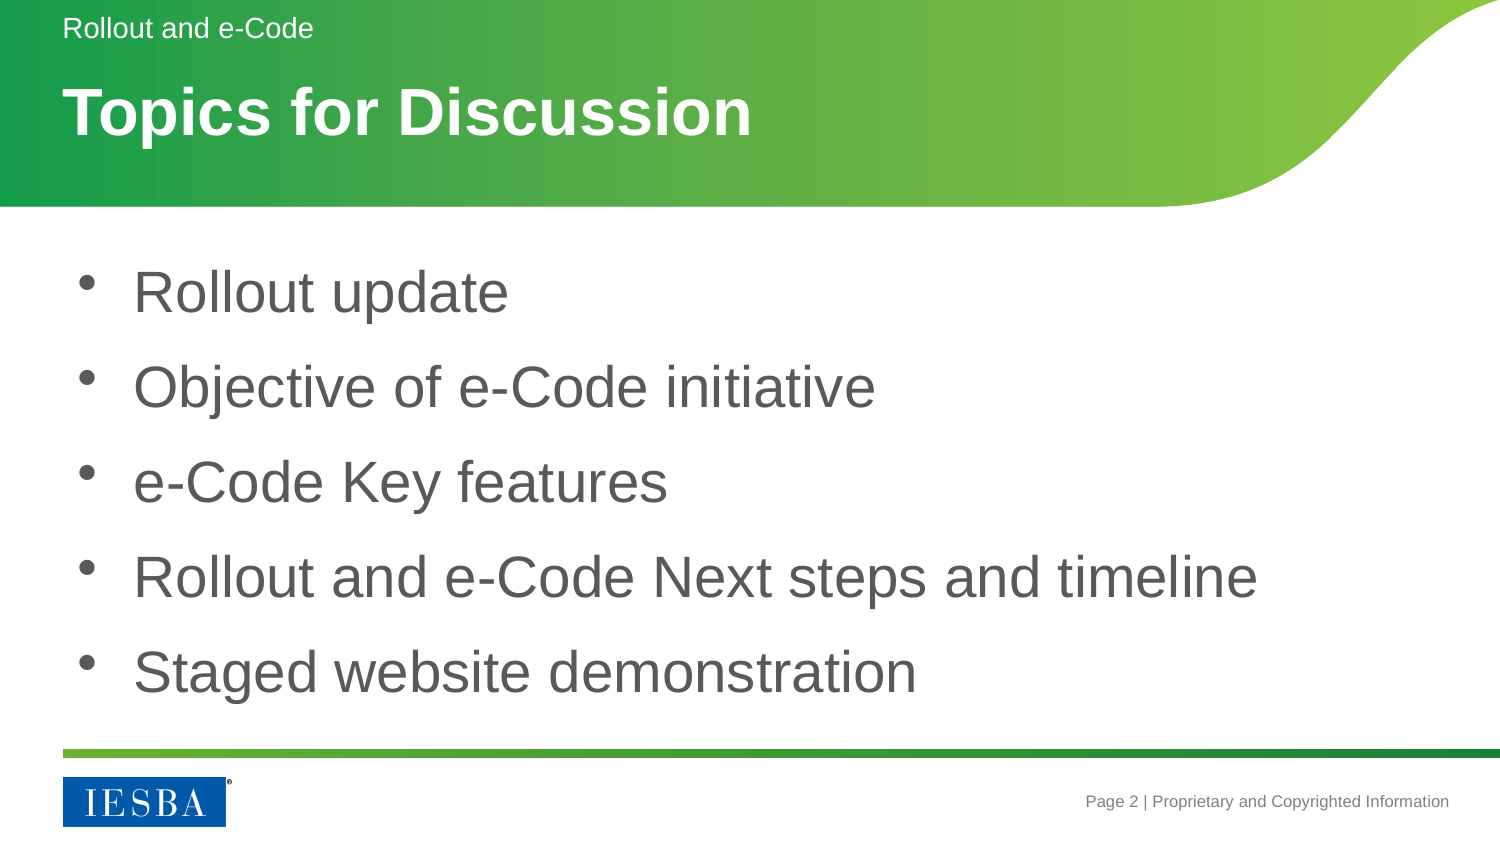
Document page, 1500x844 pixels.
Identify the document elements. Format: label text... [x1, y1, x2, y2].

subtitle Rollout and e-Code [62, 9, 500, 38]
title Topics for Discussion [62, 75, 1300, 142]
list Rollout update Objective of e-Code initiative e-Code Key features Rollout and e-Code Next steps and timeline Staged website demonstration [62, 246, 1450, 750]
picture [63, 777, 232, 827]
picture [0, 0, 1500, 207]
